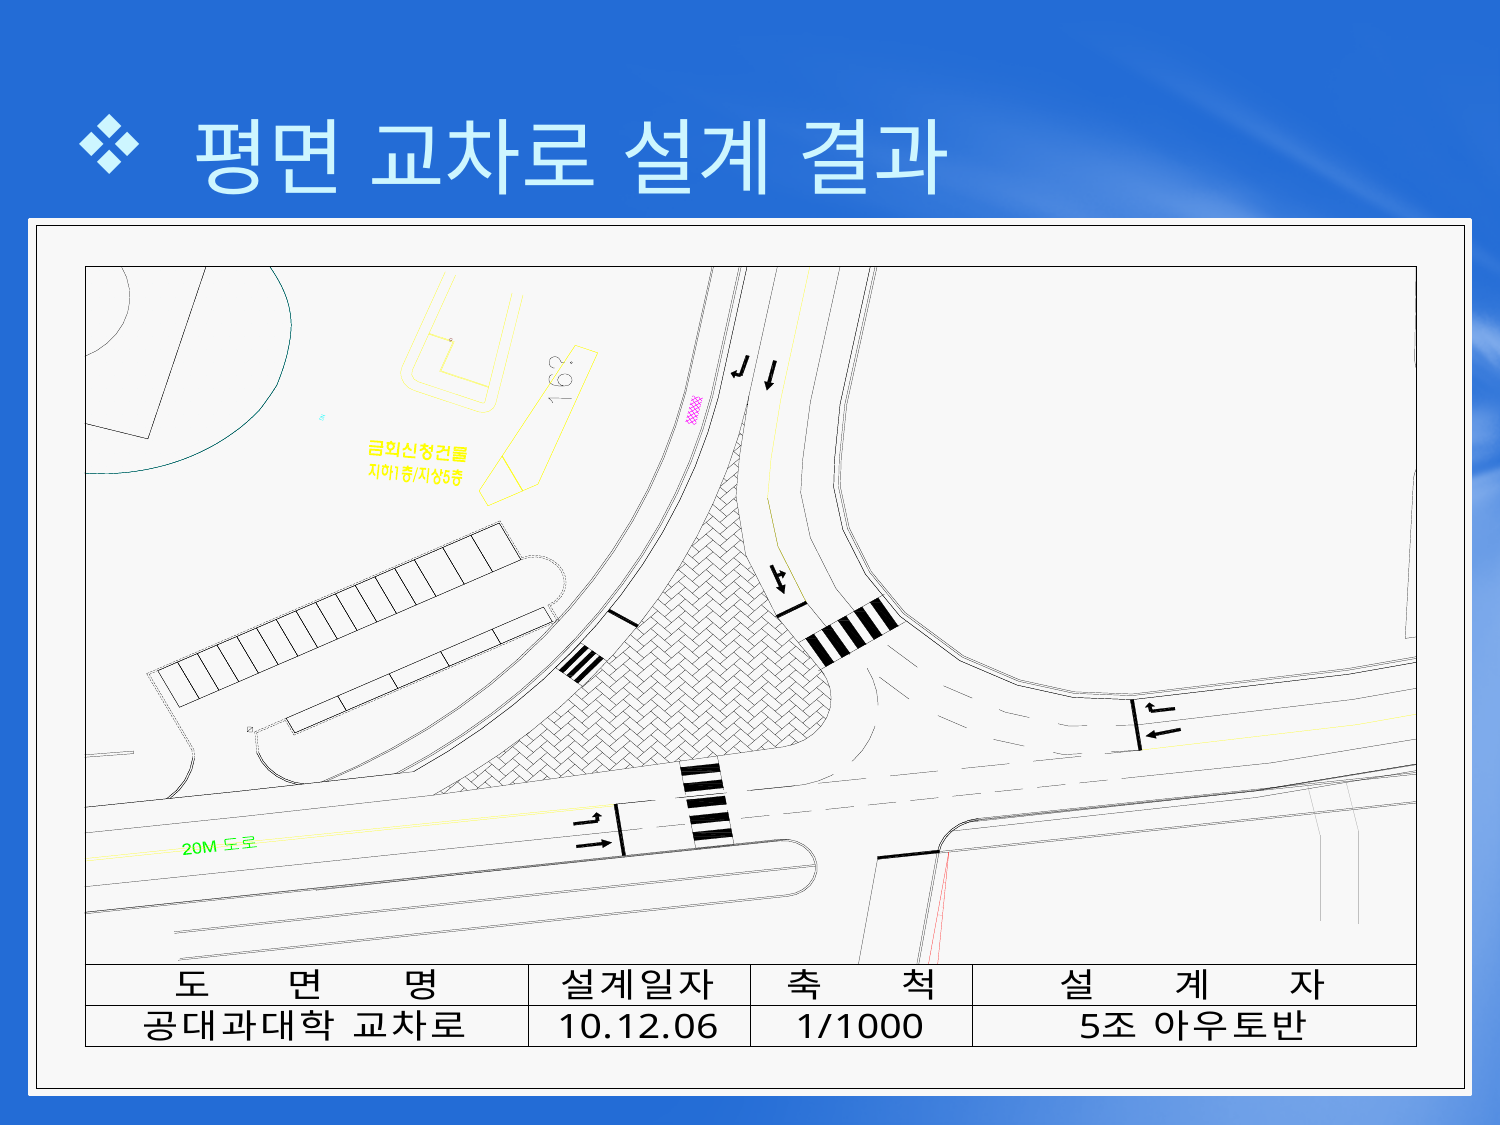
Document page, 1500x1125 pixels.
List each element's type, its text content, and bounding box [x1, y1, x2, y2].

picture [29, 219, 1471, 1095]
title 평면 교차로 설계 결과 [57, 37, 1318, 213]
